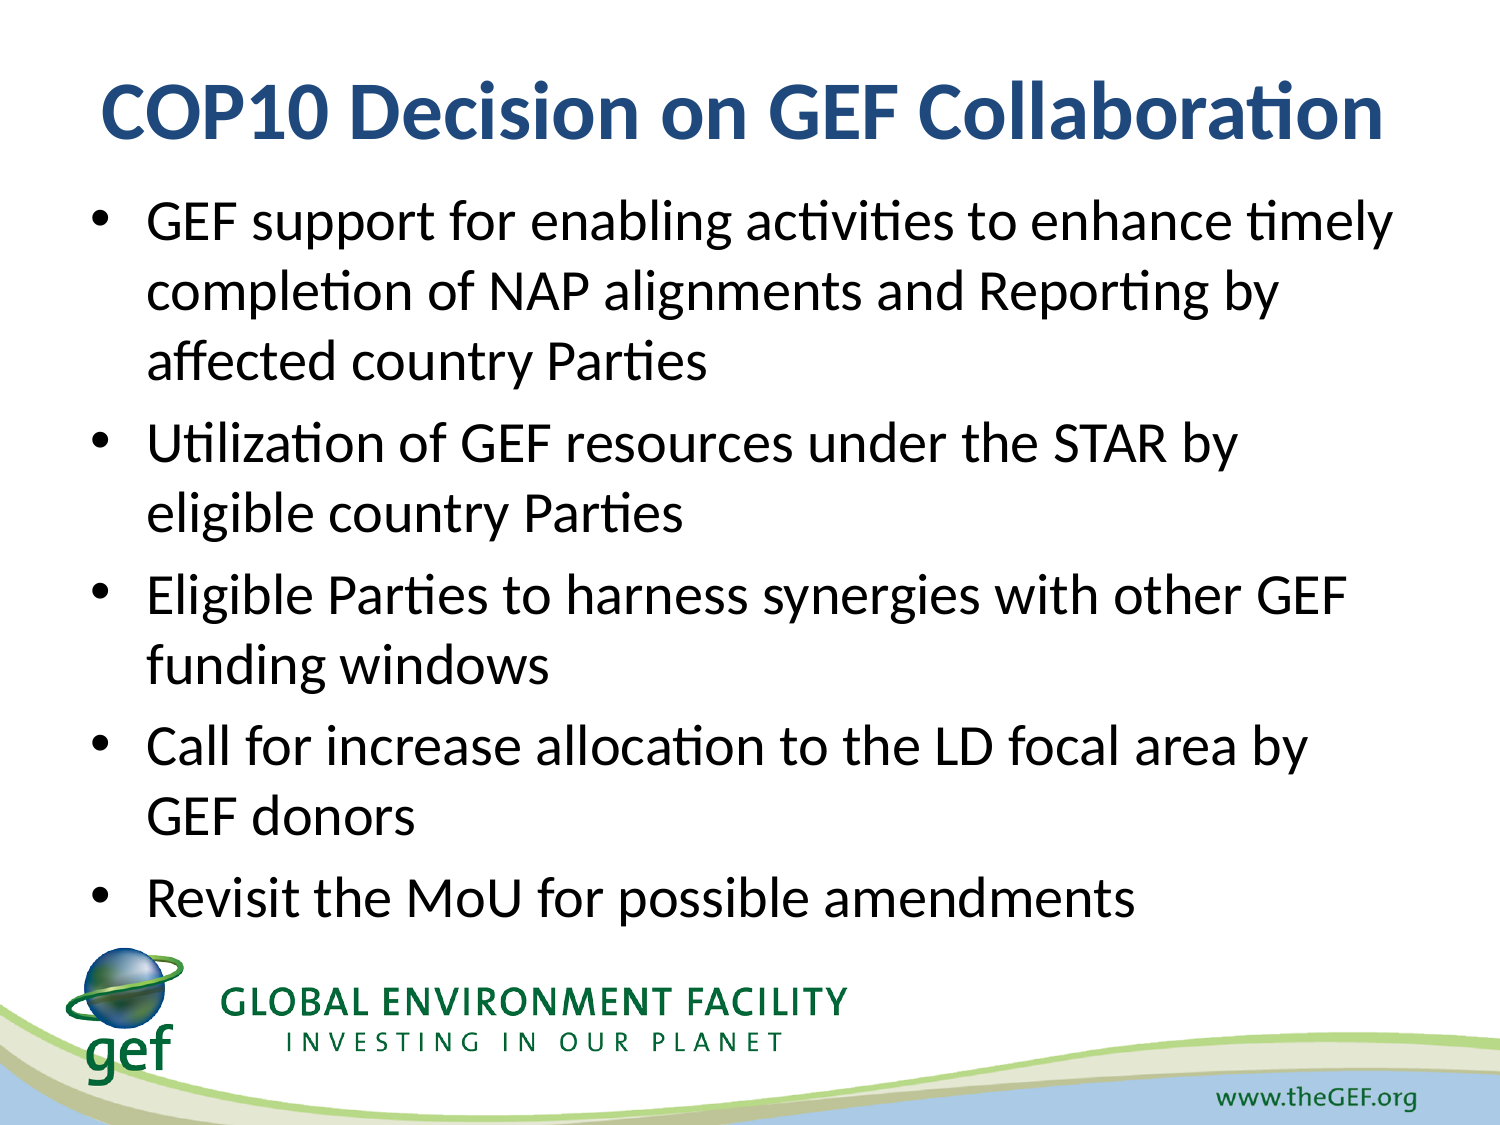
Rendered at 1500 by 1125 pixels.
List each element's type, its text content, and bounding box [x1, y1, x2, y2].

title COP10 Decision on GEF Collaboration [37, 12, 1451, 201]
picture [0, 920, 1500, 1125]
list GEF support for enabling activities to enhance timely completion of NAP alignments and Reporting by affected country Parties Utilization of GEF resources under the STAR by eligible country Parties Eligible Parties to harness synergies with other GEF funding windows Call for increase allocation to the LD focal area by GEF donors Revisit the MoU for possible amendments [74, 174, 1426, 951]
